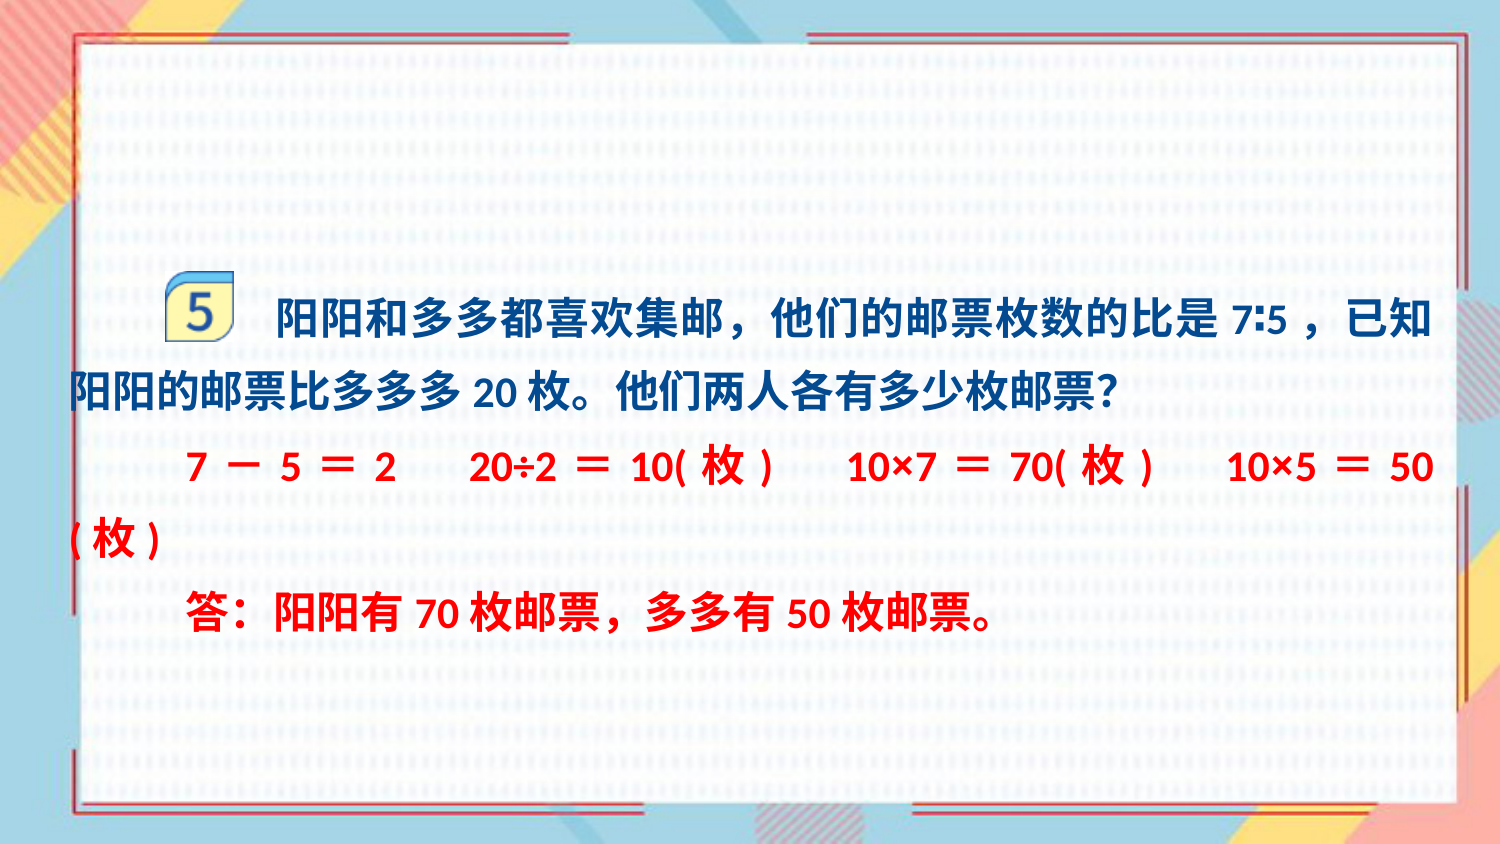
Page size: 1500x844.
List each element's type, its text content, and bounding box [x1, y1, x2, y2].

list 阳阳和多多都喜欢集邮，他们的邮票枚数的比是7∶5，已知阳阳的邮票比多多多20枚。他们两人各有多少枚邮票？ 7－5＝2 20÷2＝10(枚) 10×7＝70(枚) 10×5＝50(枚) 答：阳阳有70枚邮票，多多有50枚邮票。 [53, 262, 1449, 649]
picture [0, 0, 1500, 844]
